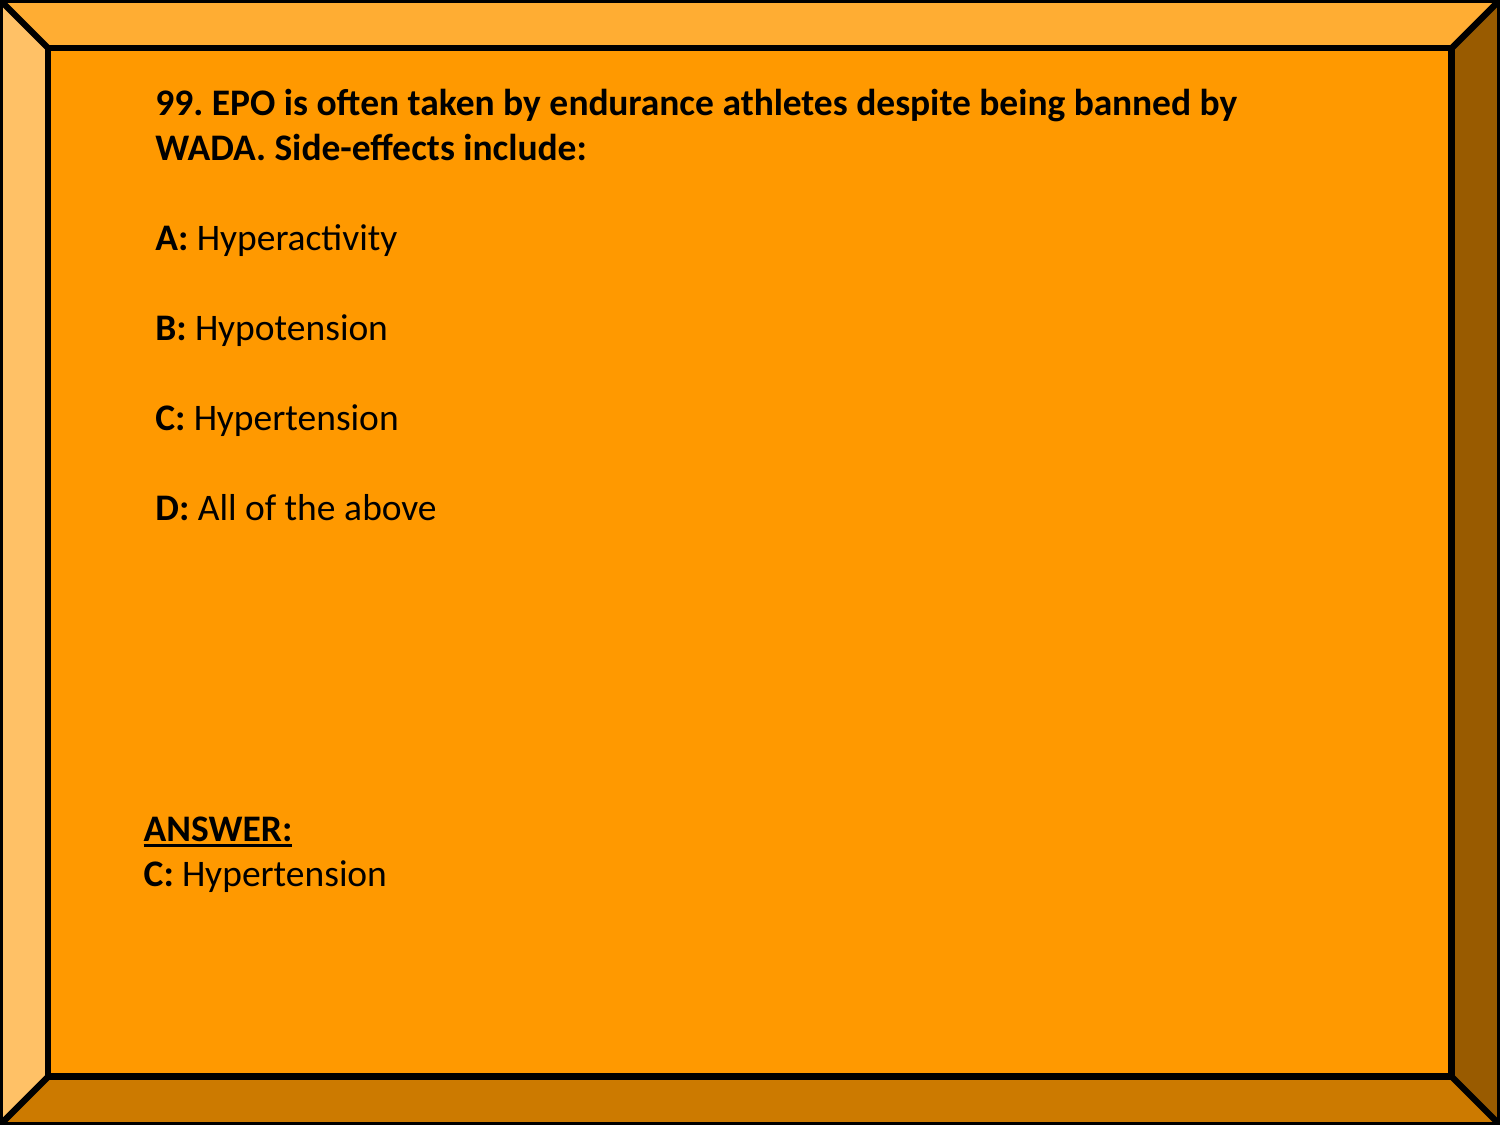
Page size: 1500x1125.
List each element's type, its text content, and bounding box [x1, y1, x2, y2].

text_box ANSWER: C: Hypertension [128, 796, 1383, 947]
text_box 99. EPO is often taken by endurance athletes despite being banned by WADA. Side-effects include: A: Hyperactivity B: Hypotension C: Hypertension D: All of the above [140, 70, 1371, 625]
